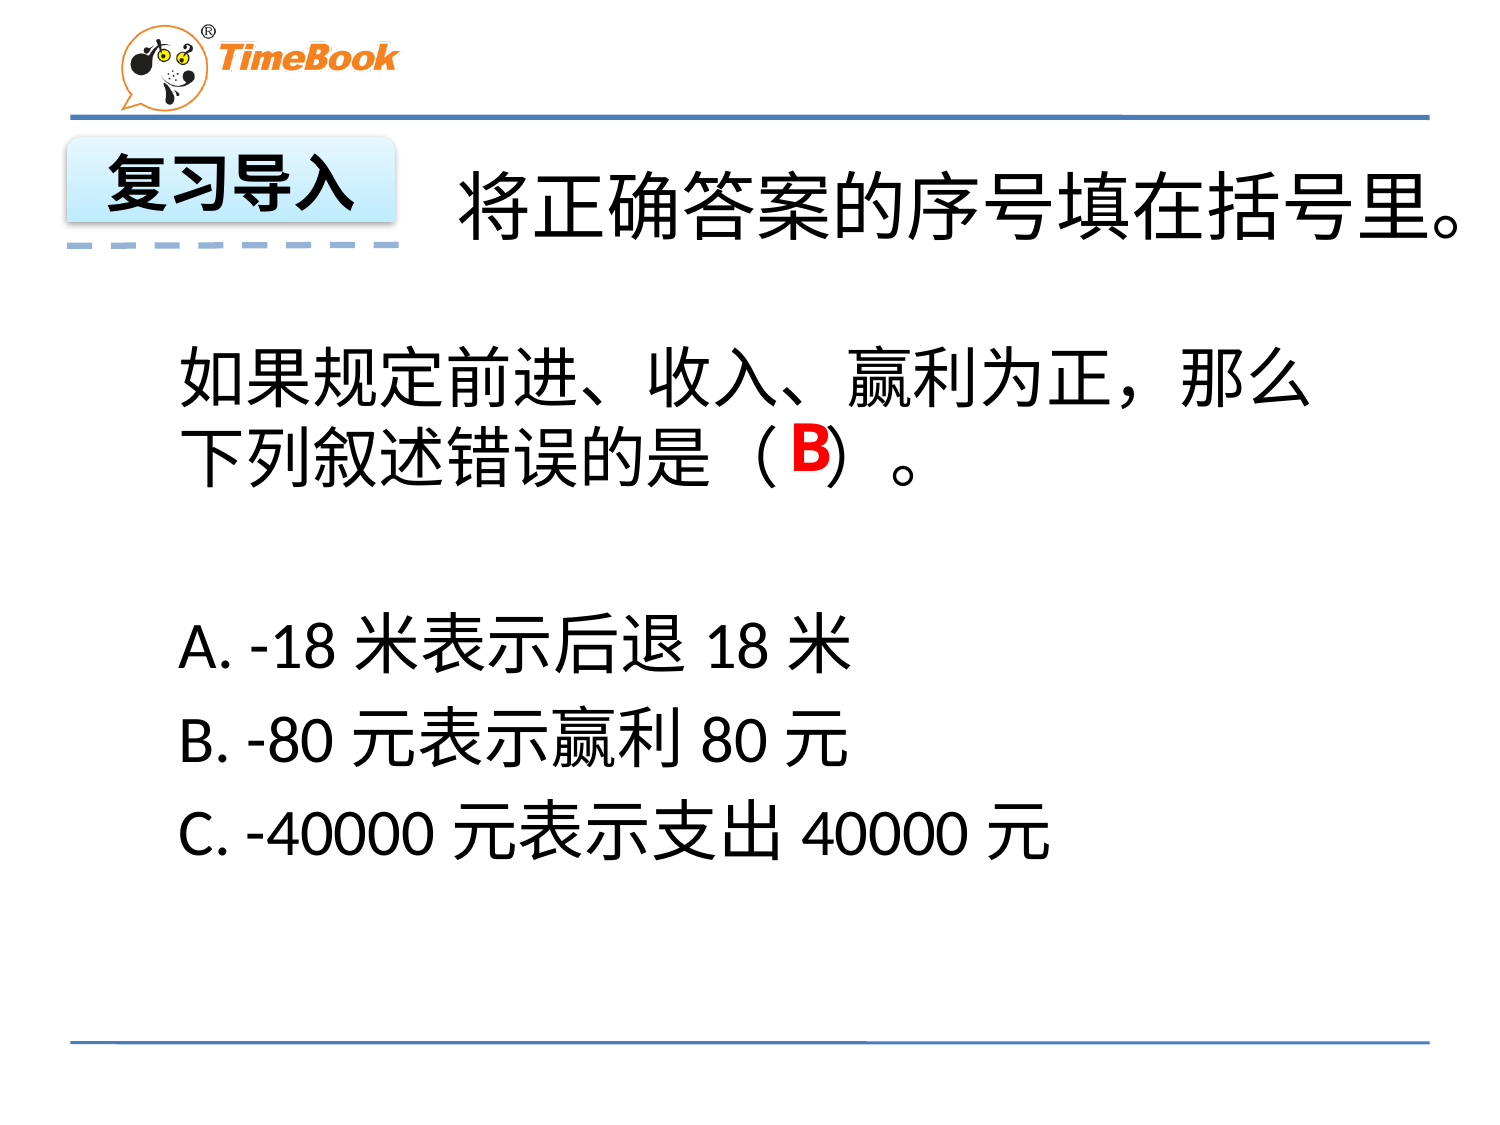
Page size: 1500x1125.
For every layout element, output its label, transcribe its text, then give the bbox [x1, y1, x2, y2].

picture [118, 22, 408, 113]
list 如果规定前进、收入、赢利为正，那么下列叙述错误的是（ ）。 A. -18米表示后退18米 B. -80元表示赢利80元 C. -40000元表示支出40000元 [164, 328, 1336, 1032]
text_box 复习导入 [66, 136, 396, 223]
title 将正确答案的序号填在括号里。 [406, 152, 1482, 340]
text_box B [773, 397, 868, 492]
